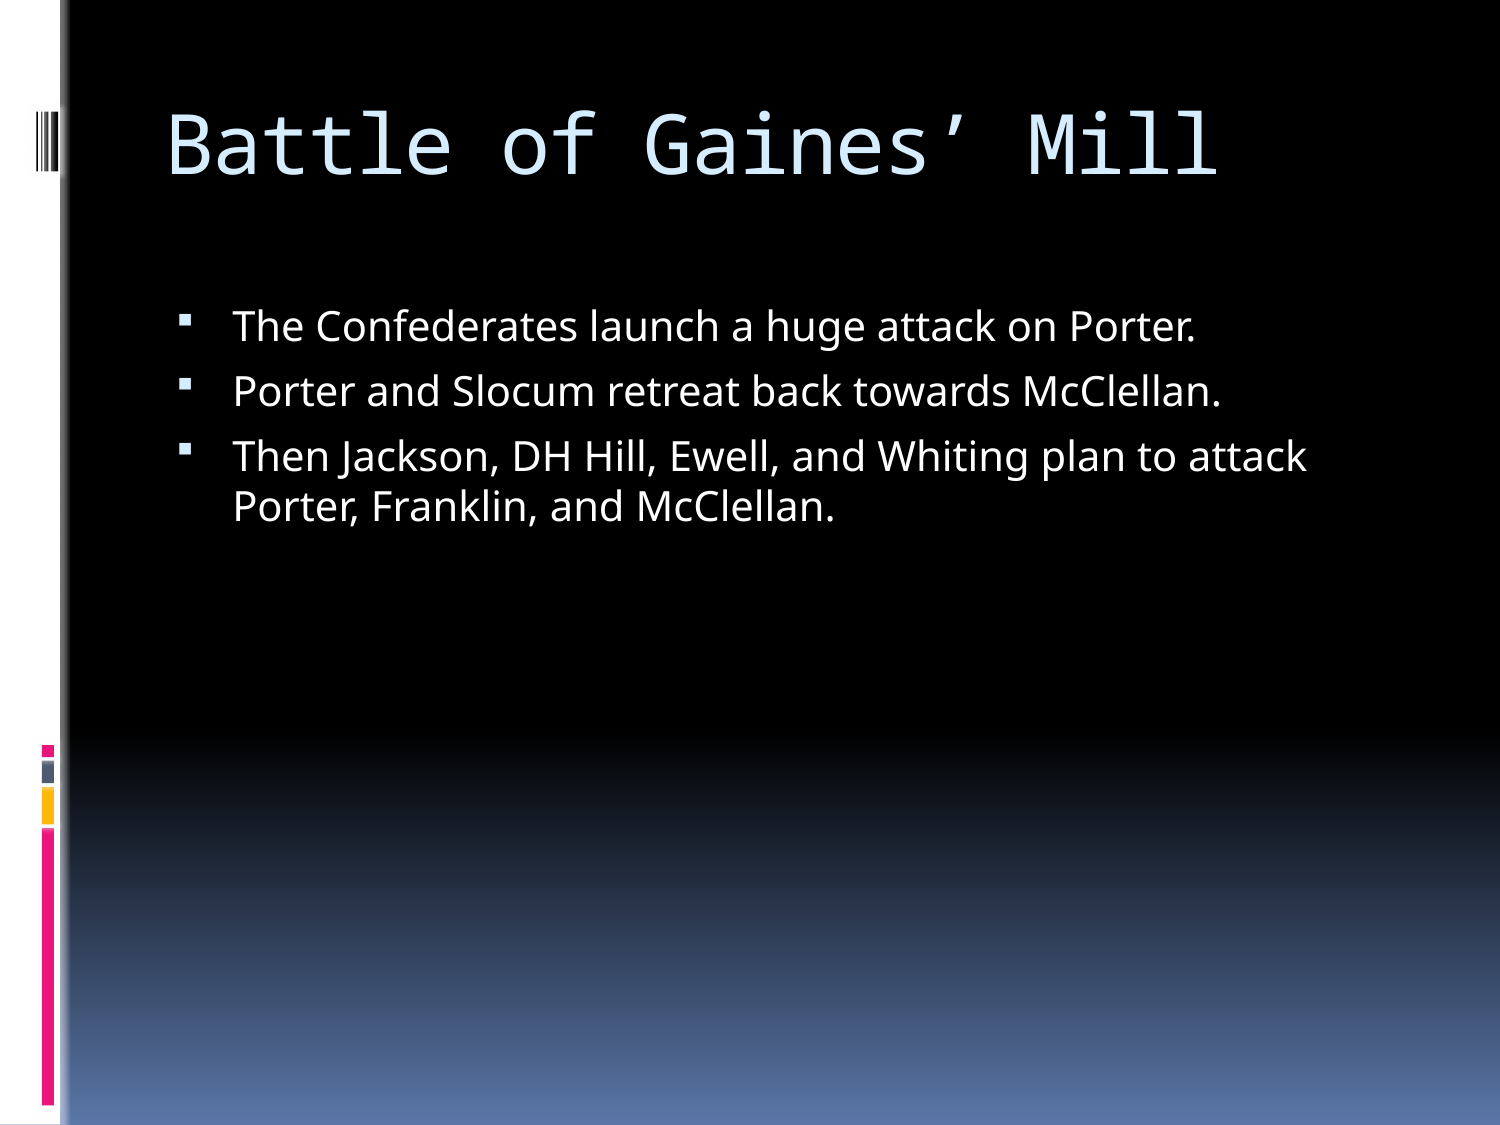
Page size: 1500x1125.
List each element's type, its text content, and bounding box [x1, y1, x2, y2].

title Battle of Gaines’ Mill [150, 83, 1425, 234]
list The Confederates launch a huge attack on Porter. Porter and Slocum retreat back towards McClellan. Then Jackson, DH Hill, Ewell, and Whiting plan to attack Porter, Franklin, and McClellan. [150, 292, 1425, 1043]
